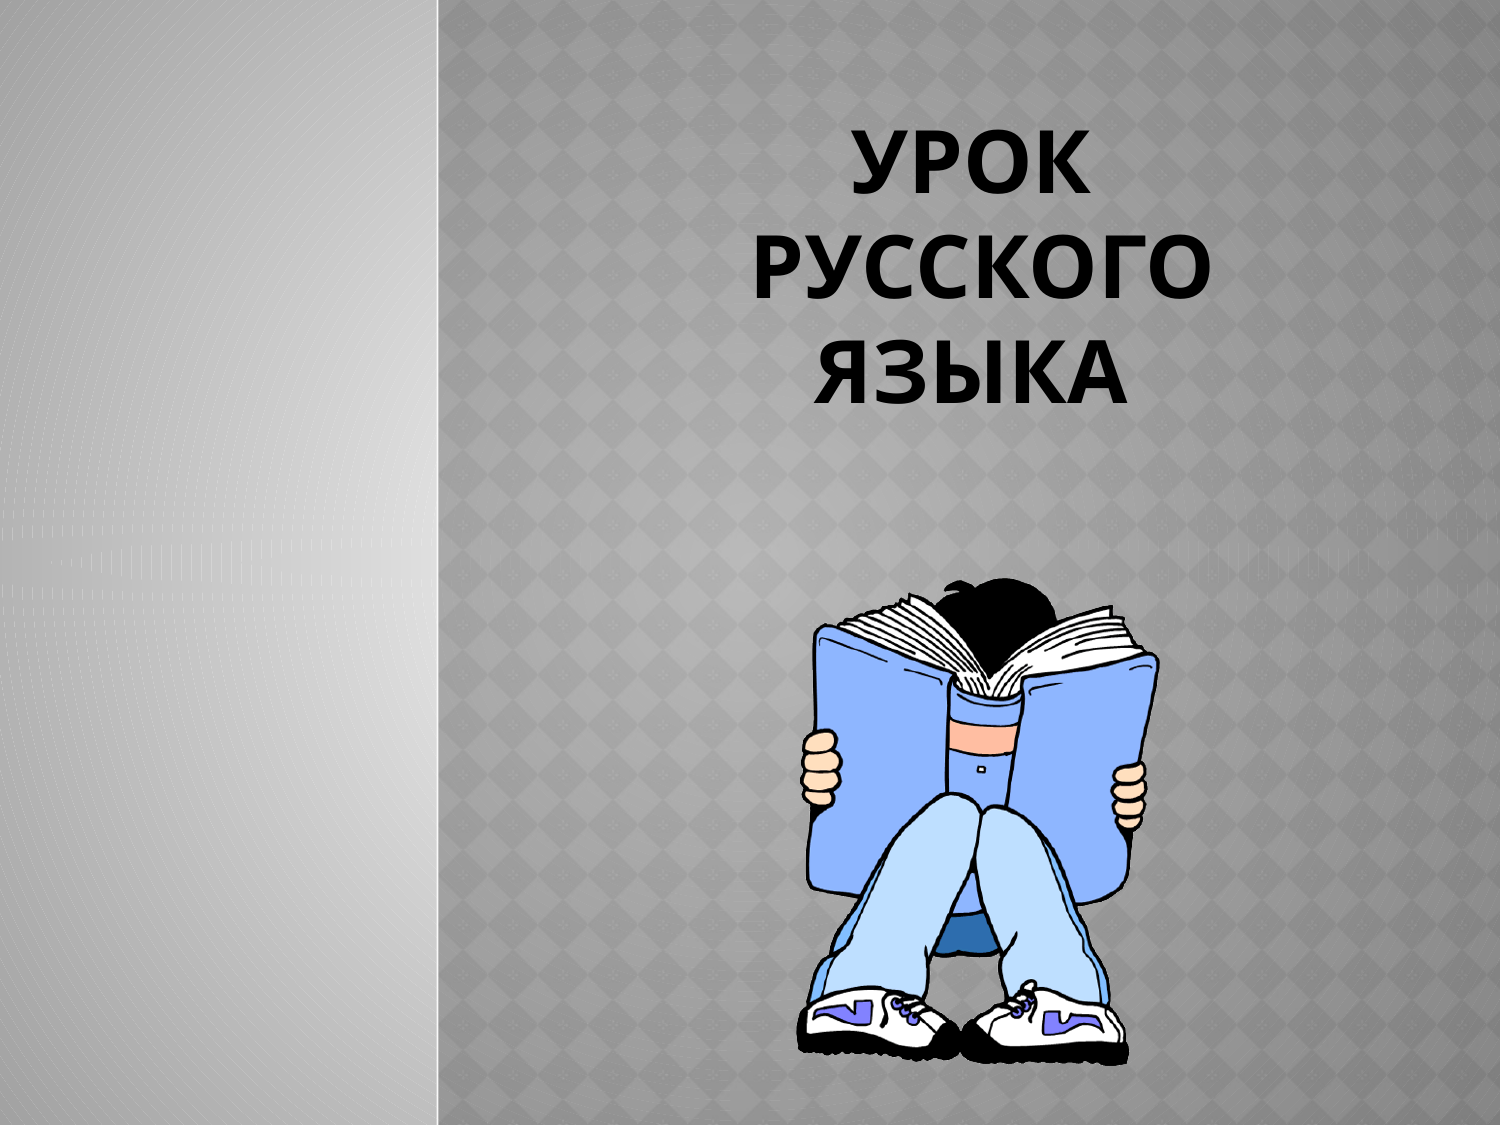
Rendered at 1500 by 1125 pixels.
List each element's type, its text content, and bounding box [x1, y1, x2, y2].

picture [690, 561, 1271, 1079]
title Урок русского языка [552, 87, 1390, 421]
